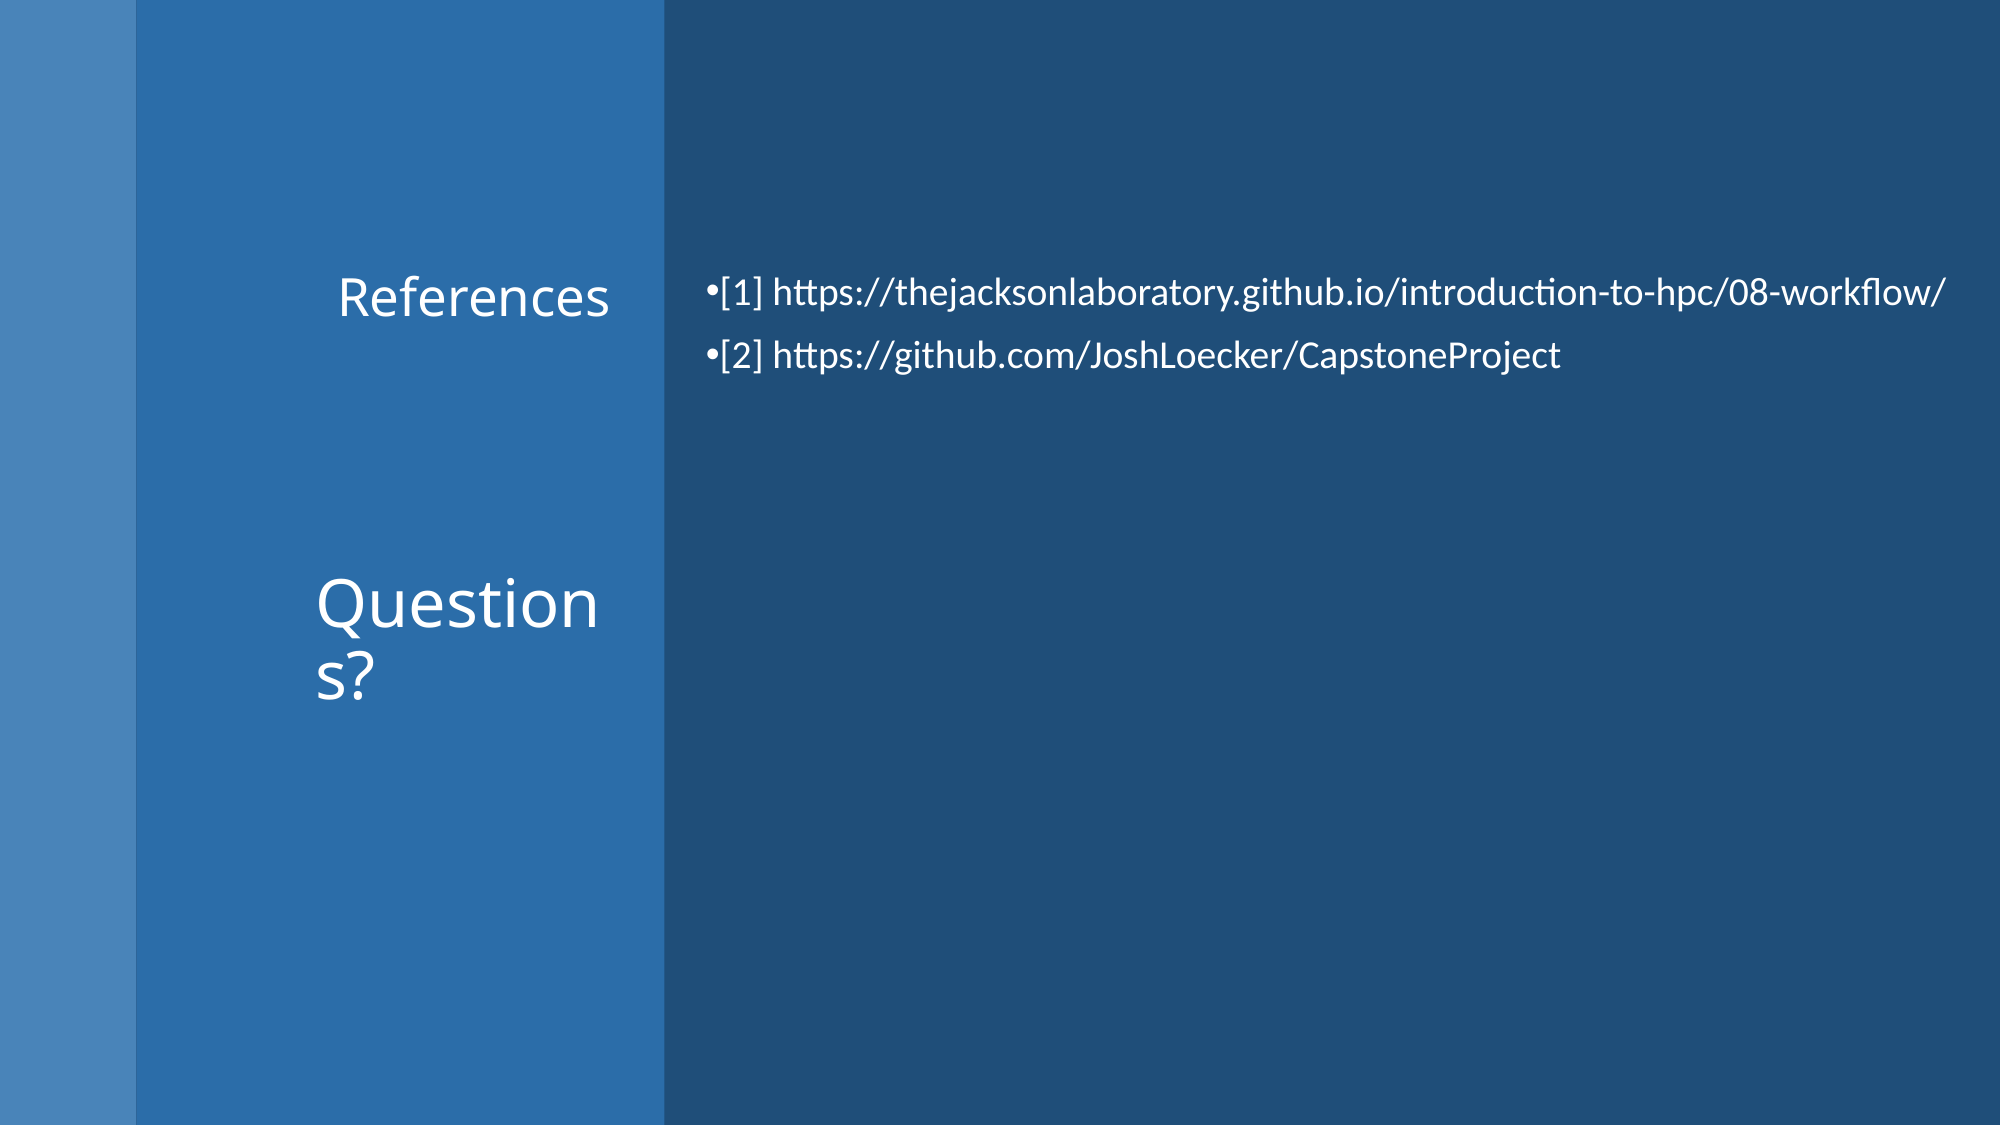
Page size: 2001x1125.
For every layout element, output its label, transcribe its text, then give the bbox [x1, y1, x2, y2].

text_box [0, 0, 136, 1125]
list [1] https://thejacksonlaboratory.github.io/introduction-to-hpc/08-workflow/ [2] https://github.com/JoshLoecker/CapstoneProject [690, 263, 2000, 439]
title References [300, 263, 626, 371]
text_box Questions? [300, 562, 646, 646]
text_box [136, 0, 666, 1125]
